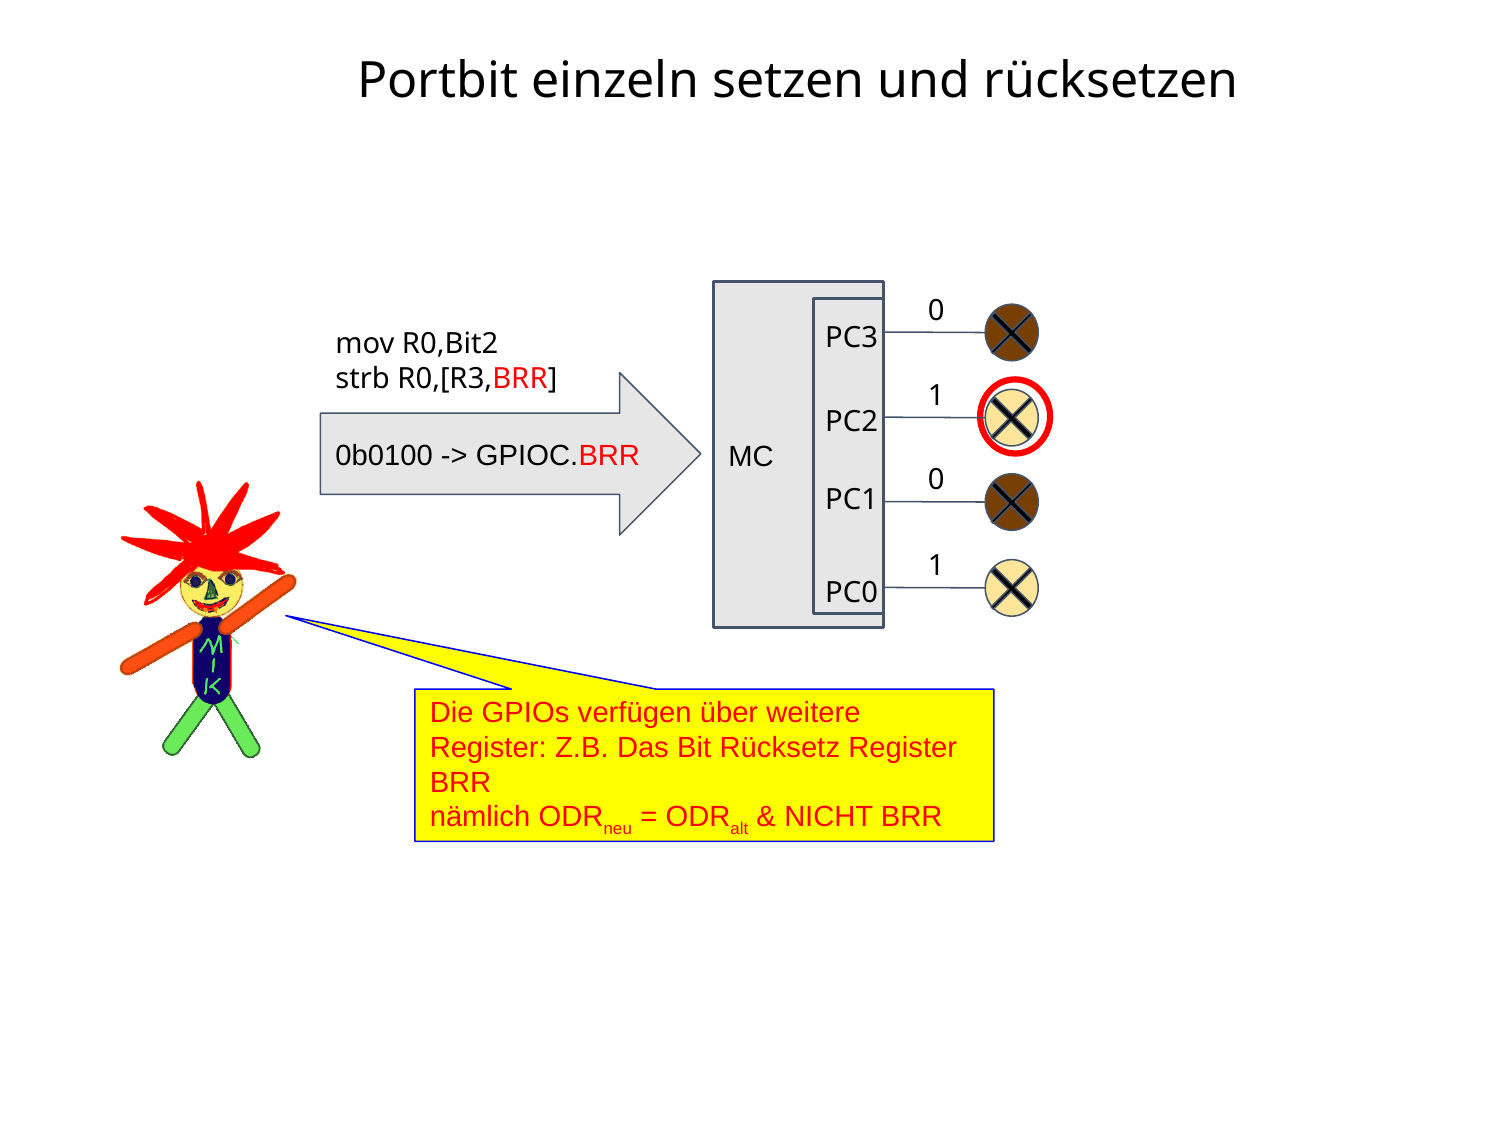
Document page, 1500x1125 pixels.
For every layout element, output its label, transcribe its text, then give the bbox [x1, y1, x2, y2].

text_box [882, 275, 1051, 360]
text_box mov R0,Bit2 strb R0,[R3,BRR] [320, 309, 597, 405]
text_box [813, 298, 877, 614]
title Portbit einzeln setzen und rücksetzen [160, 41, 1436, 116]
text_box 0b0100 -> GPIOC.BRR [320, 372, 701, 536]
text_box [882, 360, 1051, 445]
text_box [882, 445, 1051, 531]
text_box PC0 [810, 558, 877, 617]
text_box MC [713, 281, 877, 628]
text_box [882, 531, 1051, 628]
text_box Die GPIOs verfügen über weitere Register: Z.B. Das Bit Rücksetz Register BRR nämlich ODRneu = ODRalt & NICHT BRR [312, 620, 994, 842]
picture [100, 473, 308, 765]
